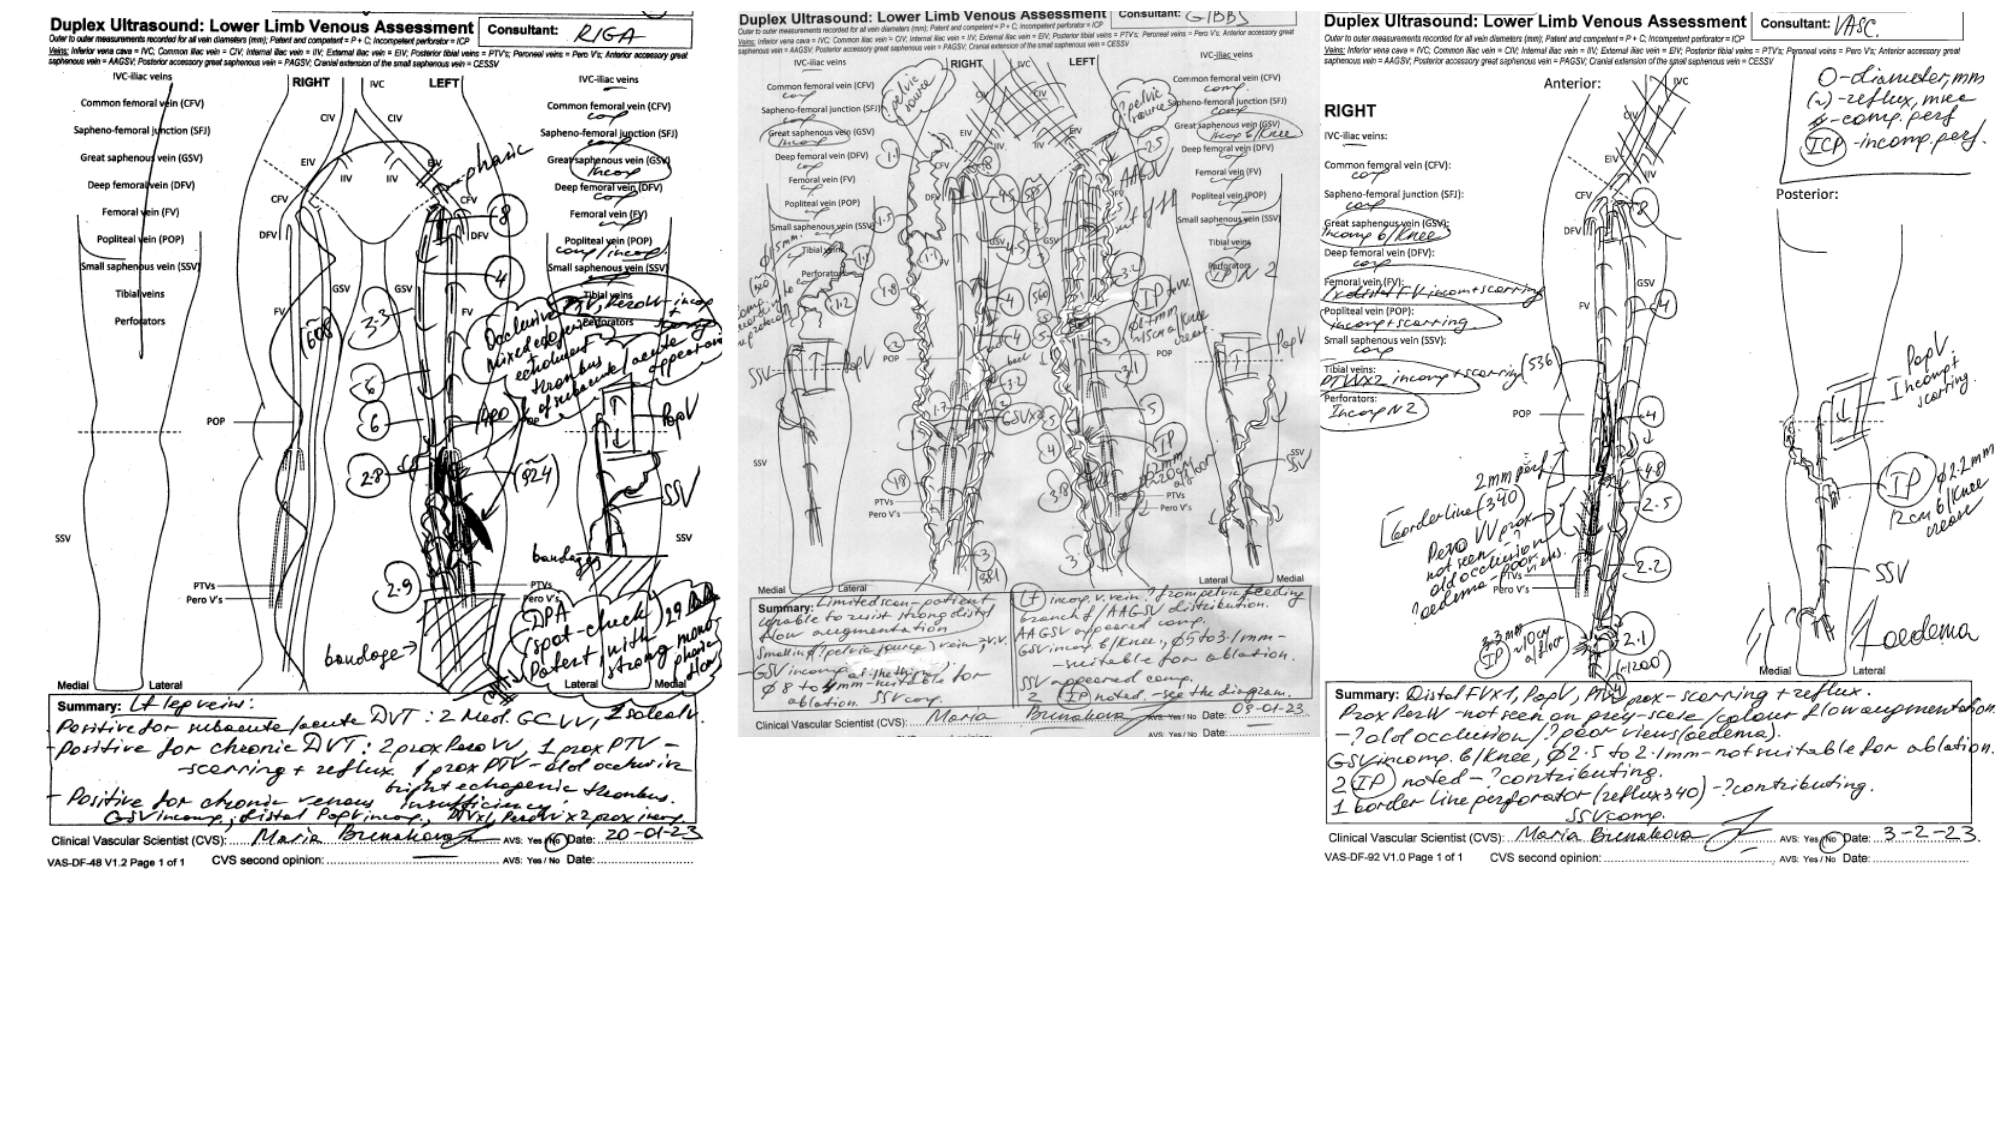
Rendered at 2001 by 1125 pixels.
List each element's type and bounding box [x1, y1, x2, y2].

picture [46, 11, 723, 873]
picture [737, 11, 2000, 873]
